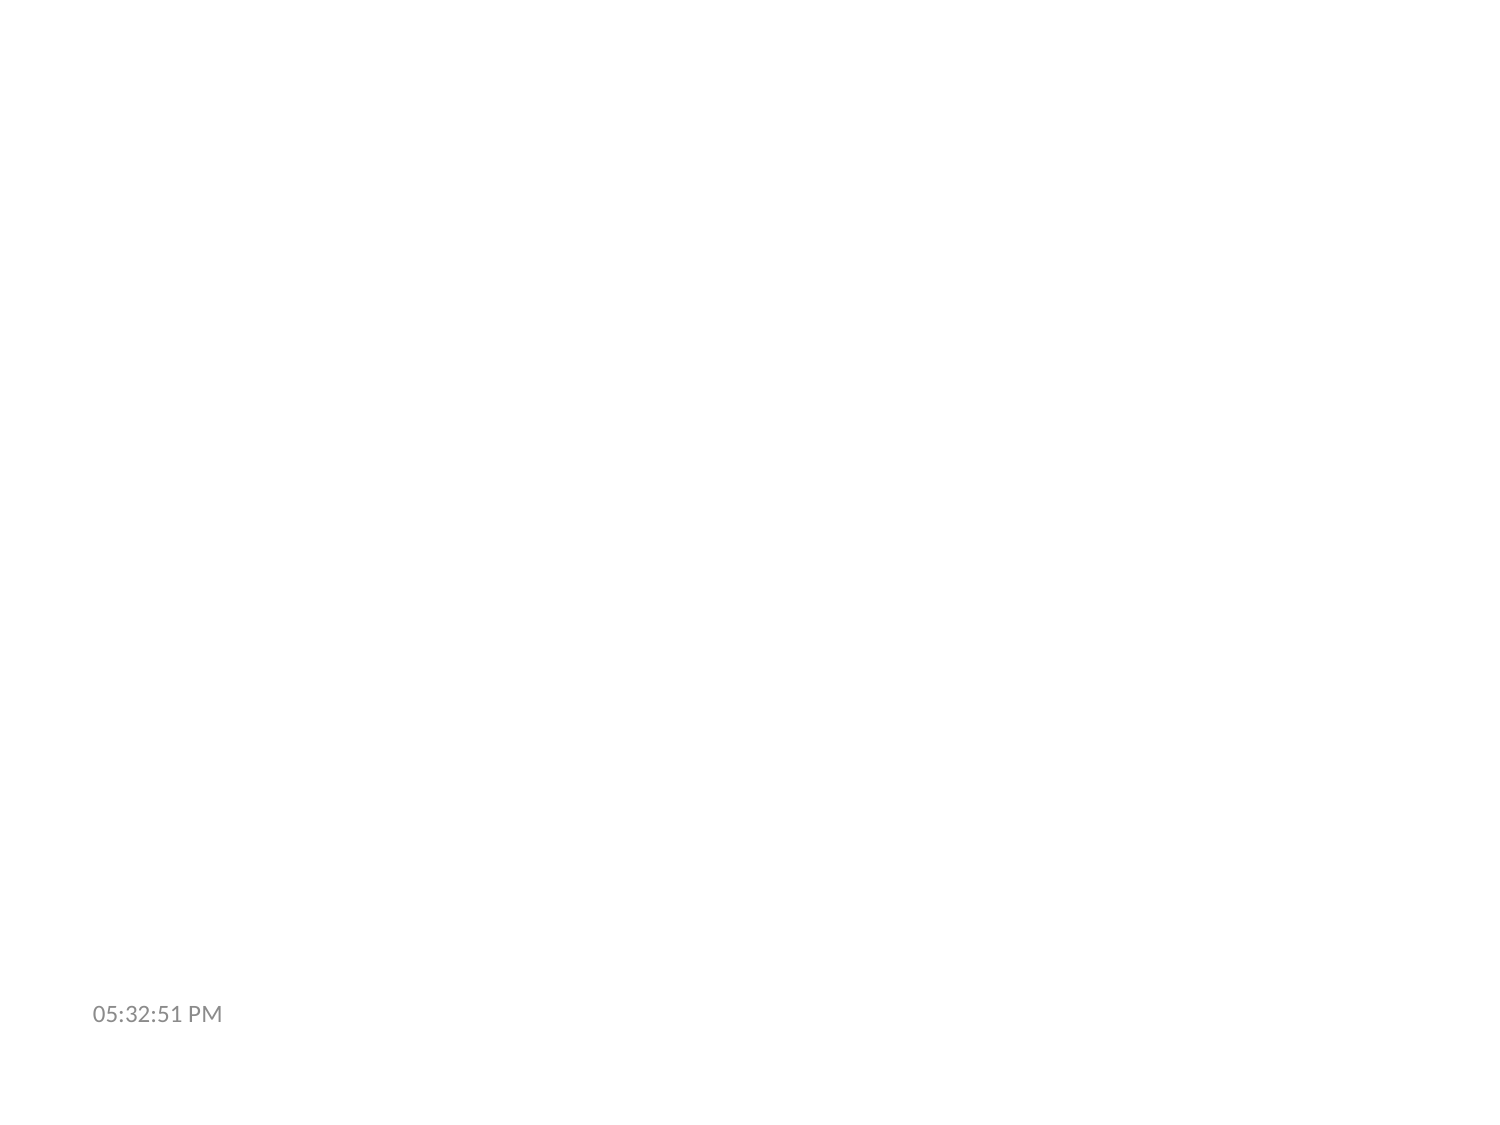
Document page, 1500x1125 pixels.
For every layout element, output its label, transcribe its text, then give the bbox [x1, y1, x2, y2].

text_box 3:35:09 PM [77, 982, 428, 1043]
